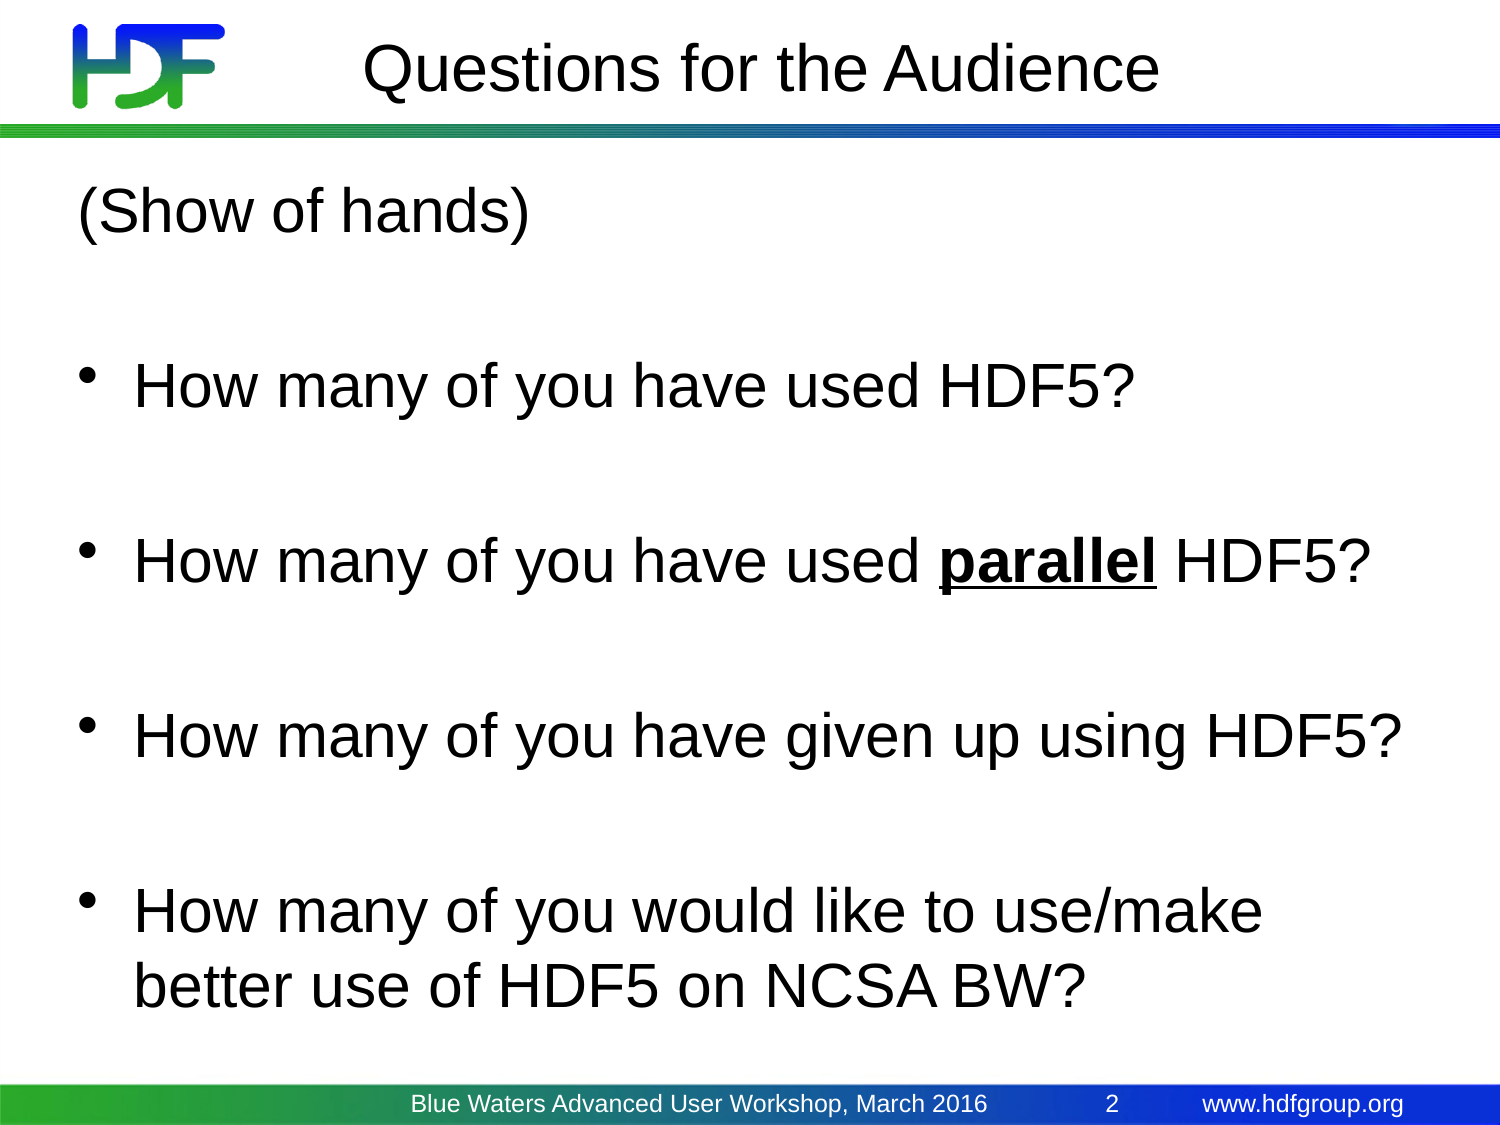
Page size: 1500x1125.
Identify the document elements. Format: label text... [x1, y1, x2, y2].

title Questions for the Audience [187, 24, 1338, 113]
slide_number 2 [1049, 1087, 1176, 1125]
list (Show of hands) How many of you have used HDF5? How many of you have used parallel HDF5? How many of you have given up using HDF5? How many of you would like to use/make better use of HDF5 on NCSA BW? [62, 162, 1450, 1063]
footer Blue Waters Advanced User Workshop, March 2016 [374, 1087, 1026, 1125]
picture [0, 0, 1500, 1125]
